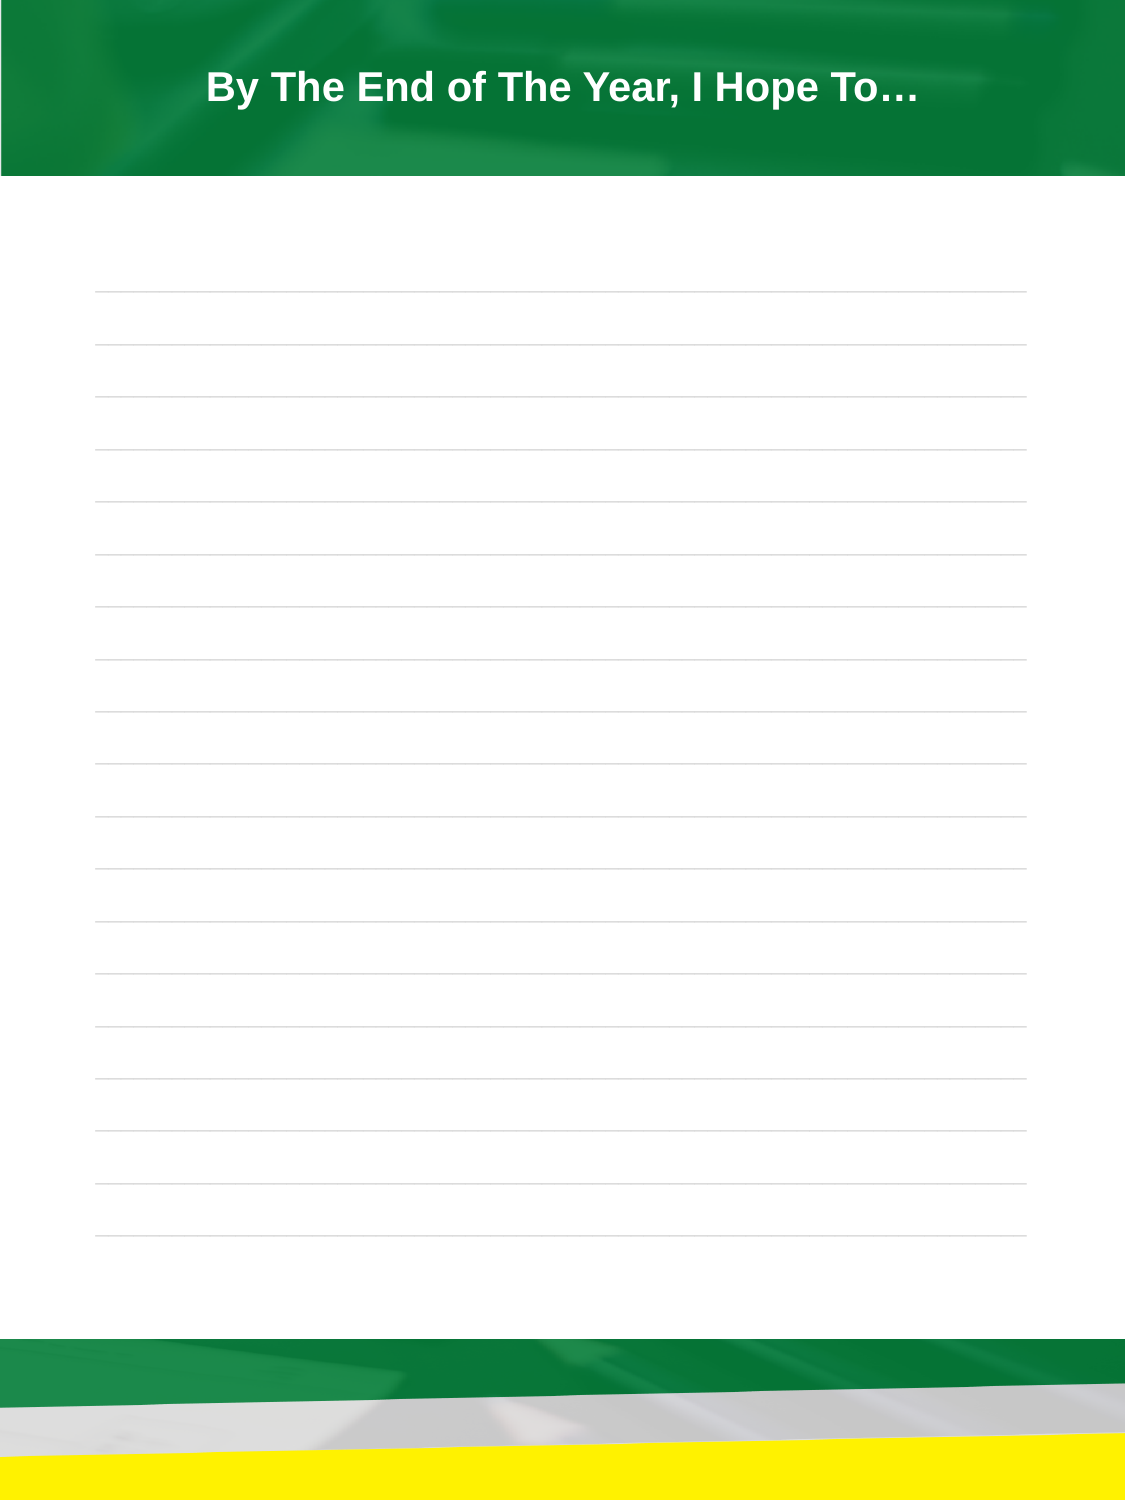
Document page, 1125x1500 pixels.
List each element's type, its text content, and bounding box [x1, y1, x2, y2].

picture [0, 1339, 1125, 1500]
picture [0, 0, 1125, 176]
text_box _________________________________________________________________________ _________________________________________________________________________ _________________________________________________________________________ _________________________________________________________________________ _________________________________________________________________________ _________________________________________________________________________ _________________________________________________________________________ _________________________________________________________________________ _________________________________________________________________________ _________________________________________________________________________ _________________________________________________________________________ _________________________________________________________________________ _________________________________________________________________________ _________________________________________________________________________ _________________________________________________________________________ _________________________________________________________________________ _________________________________________________________________________ _________________________________________________________________________ _________________________________________________________________________ [80, 258, 1045, 1245]
